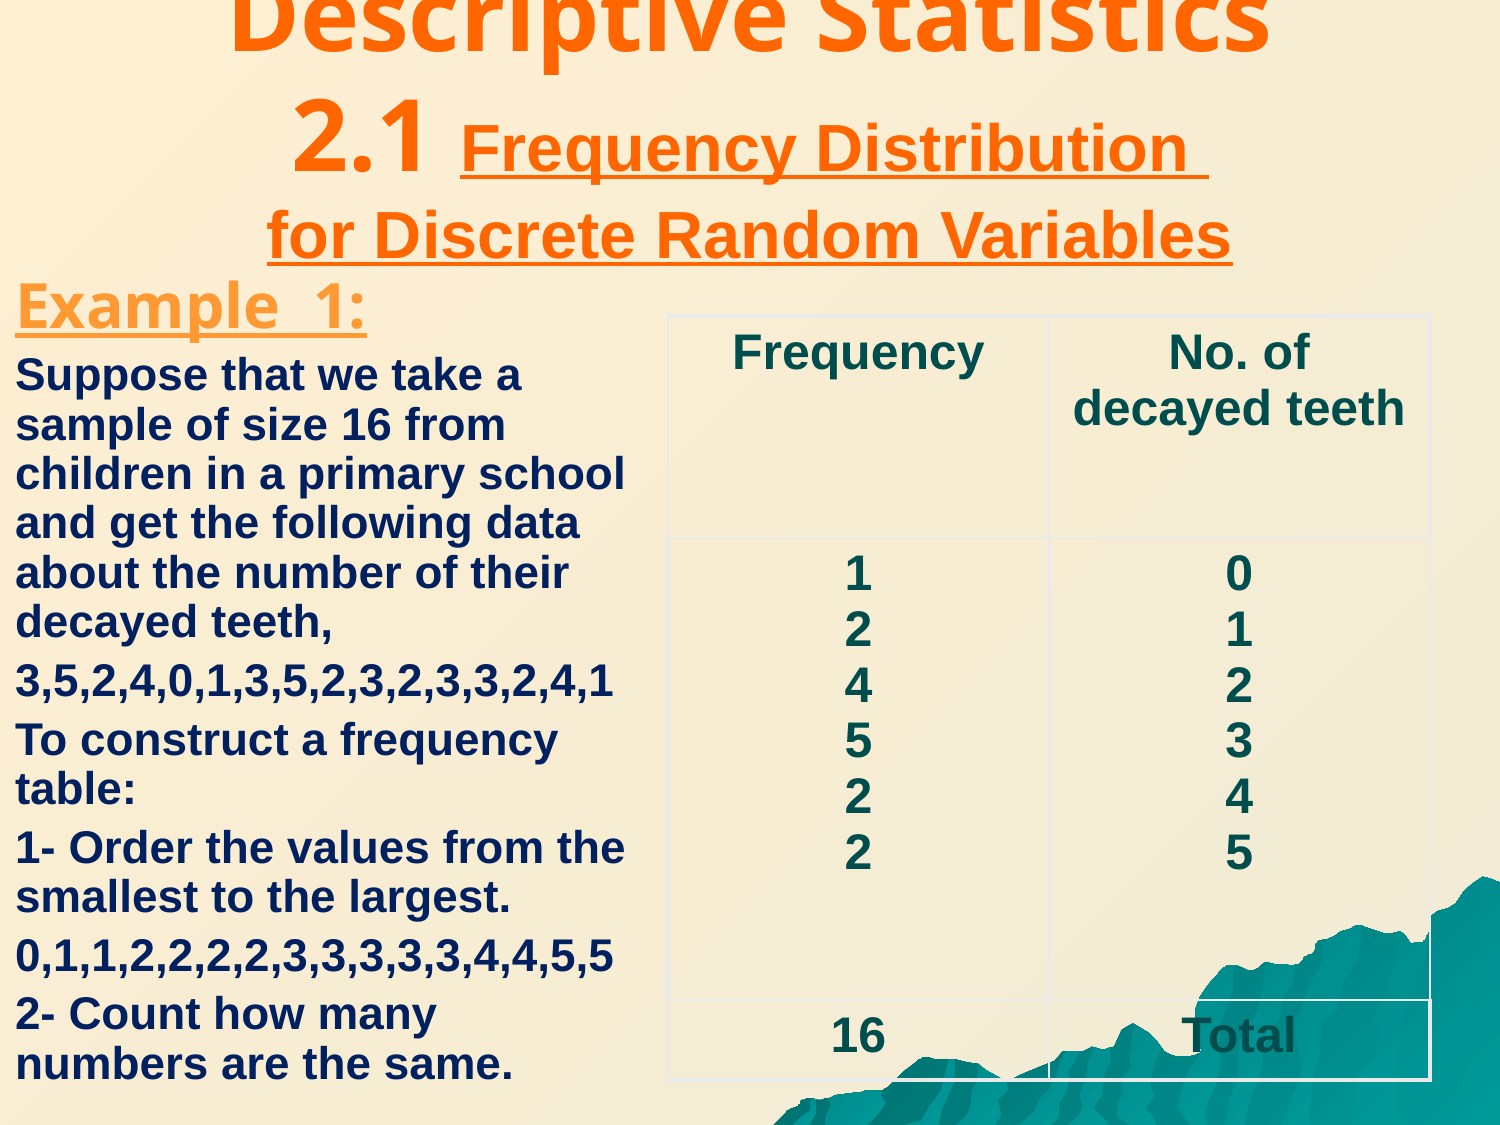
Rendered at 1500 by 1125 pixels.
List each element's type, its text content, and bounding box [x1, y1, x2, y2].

table_cell Total [1050, 1001, 1428, 1078]
table_cell 16 [669, 1001, 1048, 1078]
title Descriptive Statistics 2.1 Frequency Distribution for Discrete Random Variables [0, 0, 1500, 280]
table_header No. of decayed teeth [1050, 318, 1428, 537]
table_cell 0 1 2 3 4 5 [1051, 539, 1429, 999]
subtitle Example 1: Suppose that we take a sample of size 16 from children in a primary school and get the following data about the number of their decayed teeth, 3,5,2,4,0,1,3,5,2,3,2,3,3,2,4,1 To construct a frequency table: 1- Order the values from the smallest to the largest. 0,1,1,2,2,2,2,3,3,3,3,3,4,4,5,5 2- Count how many numbers are the same. [0, 266, 644, 1125]
table_header Frequency [669, 318, 1048, 537]
table_cell 1 2 4 5 2 2 [670, 539, 1047, 999]
